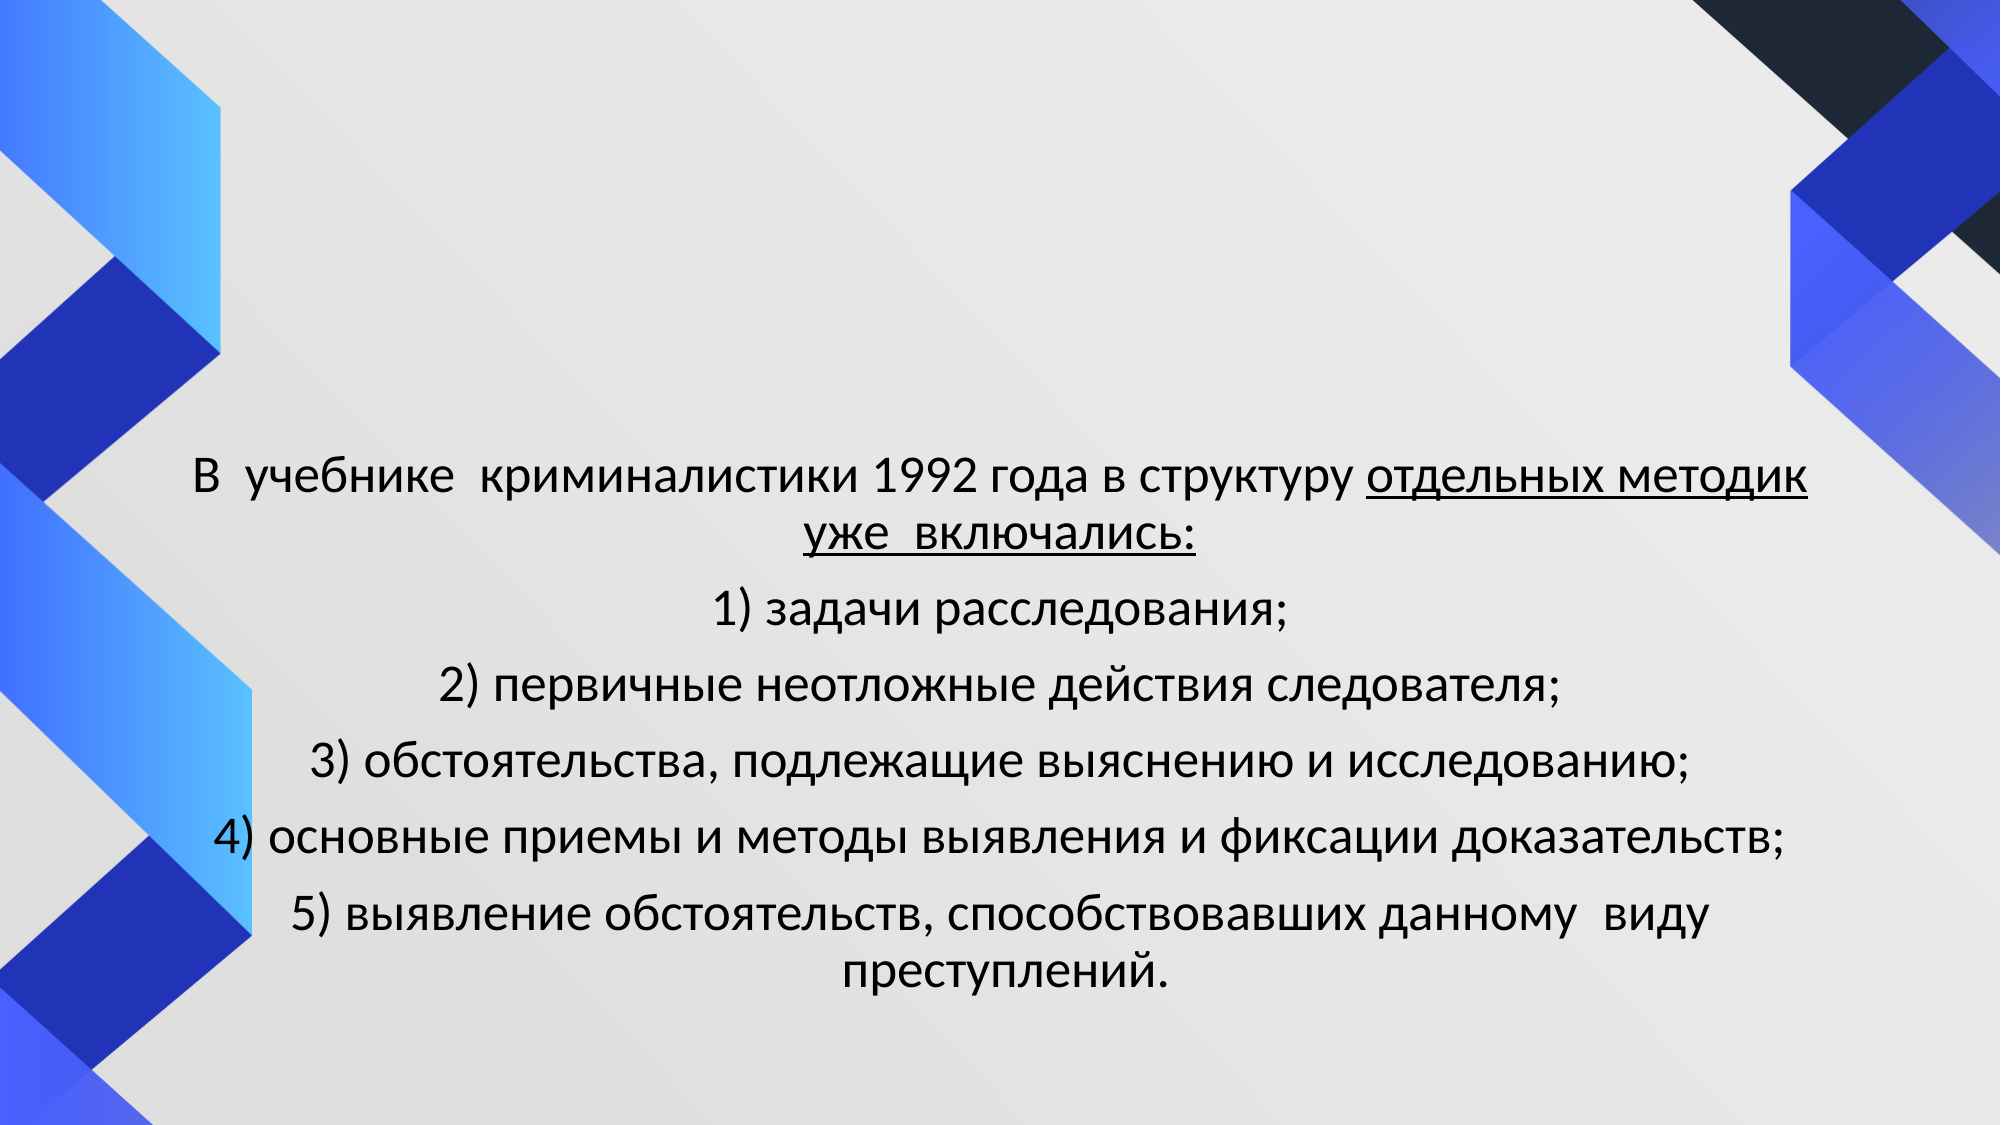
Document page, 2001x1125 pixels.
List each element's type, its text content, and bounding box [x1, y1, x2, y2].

picture [0, 0, 2000, 1125]
list В учебнике криминалистики 1992 года в структуру отдельных методик уже включались: 1) задачи расследования; 2) первичные неотложные действия следователя; 3) обстоятельства, подлежащие выяснению и исследованию; 4) основные приемы и методы выявления и фиксации доказательств; 5) выявление обстоятельств, способствовавших данному виду преступлений. [137, 299, 1863, 1014]
